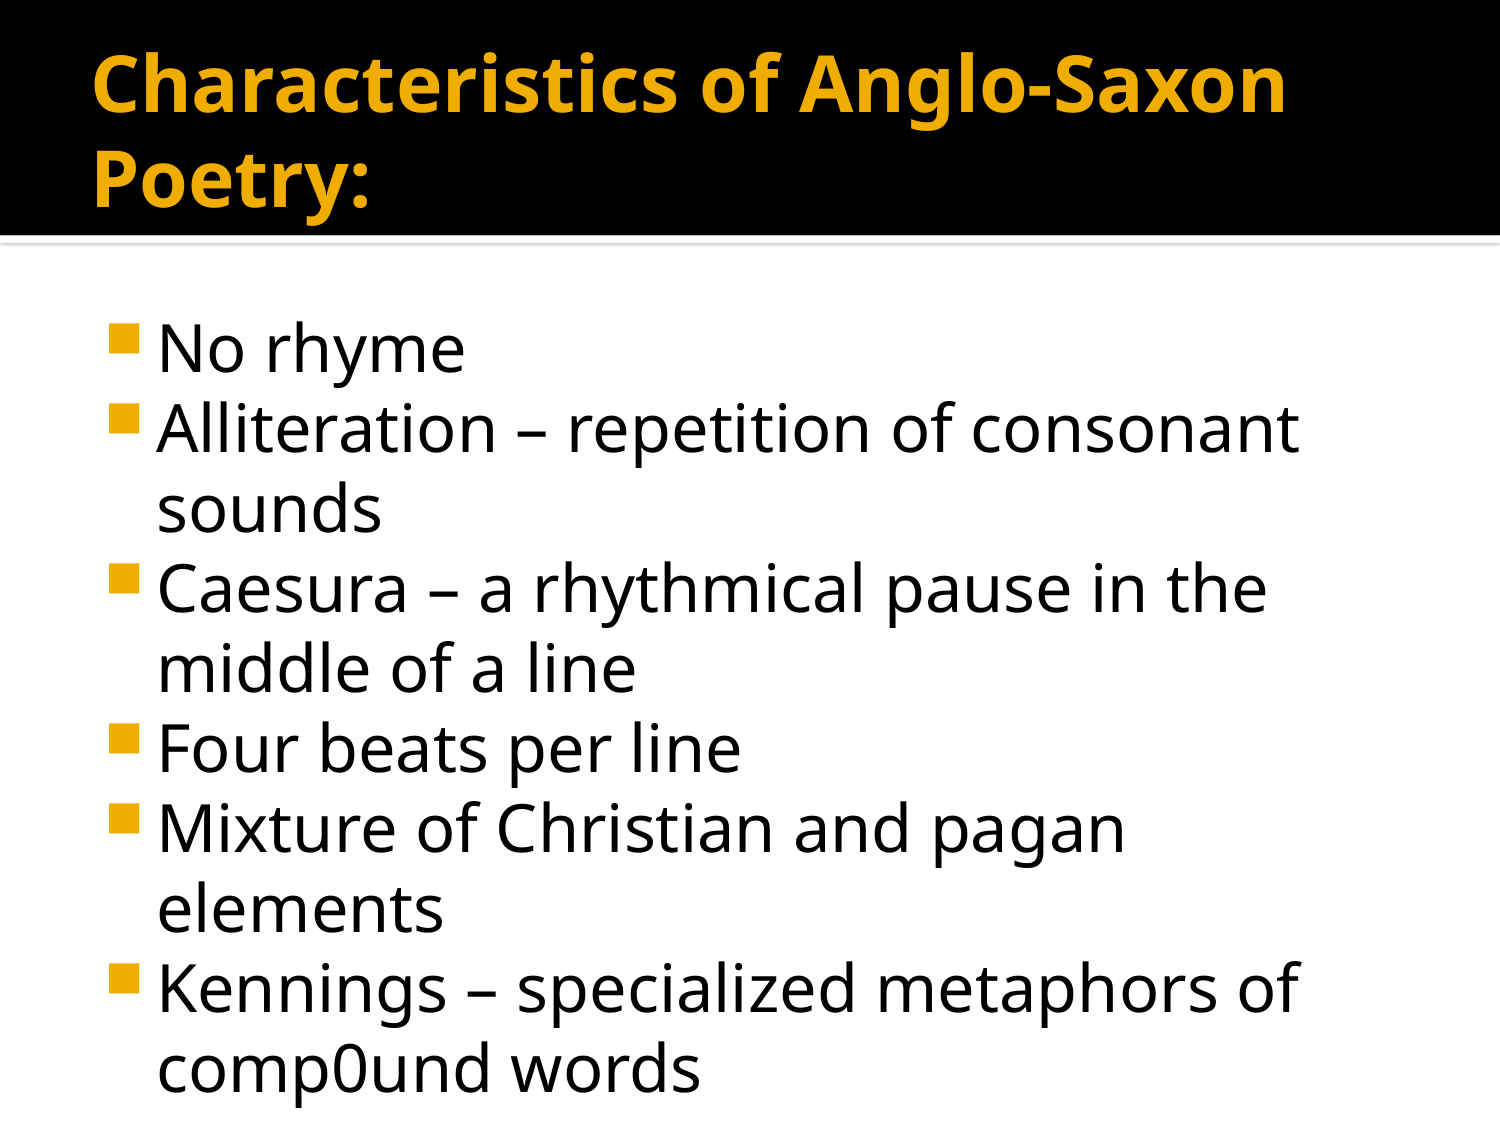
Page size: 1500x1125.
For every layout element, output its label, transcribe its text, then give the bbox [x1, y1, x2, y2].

list No rhyme Alliteration – repetition of consonant sounds Caesura – a rhythmical pause in the middle of a line Four beats per line Mixture of Christian and pagan elements Kennings – specialized metaphors of comp0und words [75, 291, 1425, 1050]
title Characteristics of Anglo-Saxon Poetry: [75, 25, 1425, 231]
